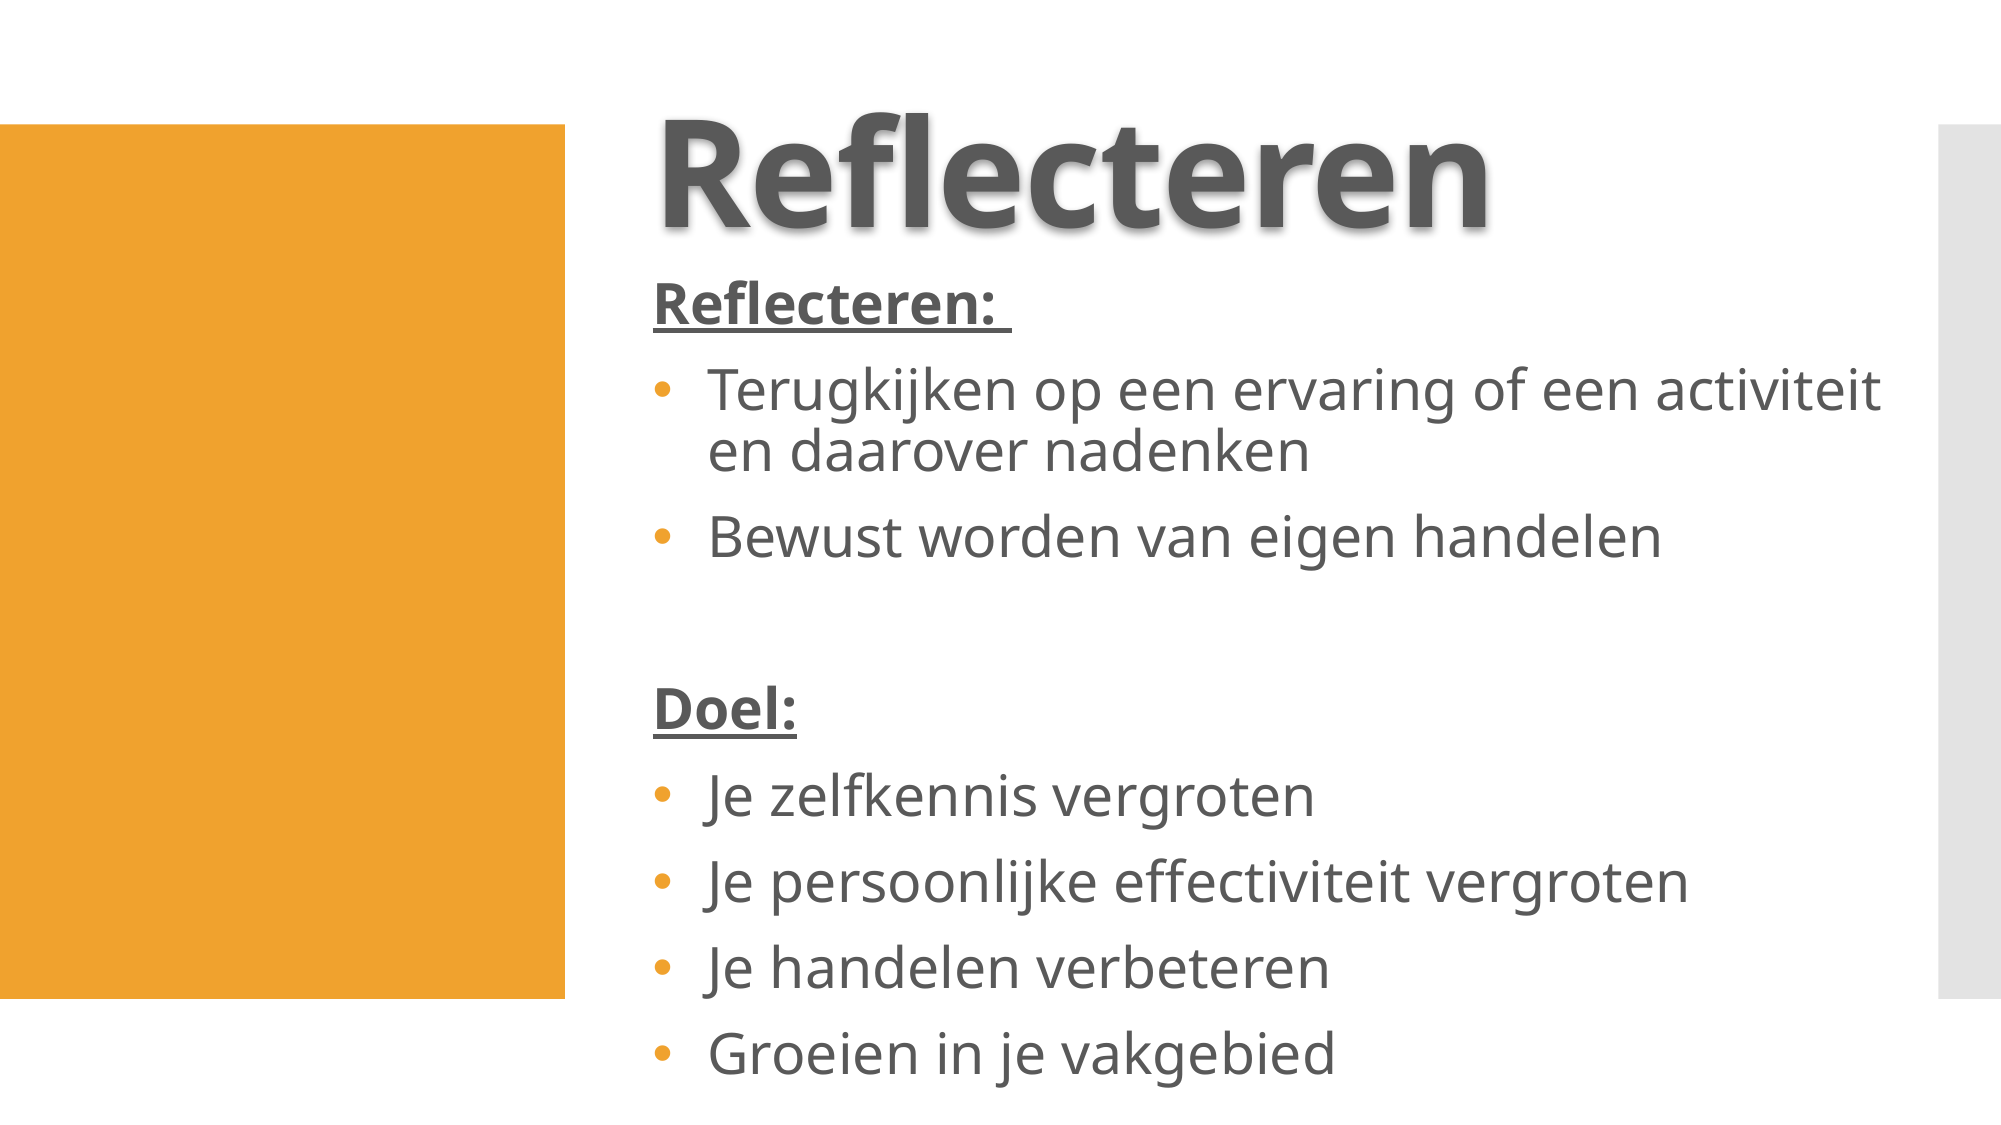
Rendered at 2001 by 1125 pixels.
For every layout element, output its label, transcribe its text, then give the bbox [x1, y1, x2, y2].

list Reflecteren: Terugkijken op een ervaring of een activiteit en daarover nadenken Bewust worden van eigen handelen Doel: Je zelfkennis vergroten Je persoonlijke effectiviteit vergroten Je handelen verbeteren Groeien in je vakgebied [637, 267, 1944, 1096]
title Reflecteren [637, 84, 1835, 267]
